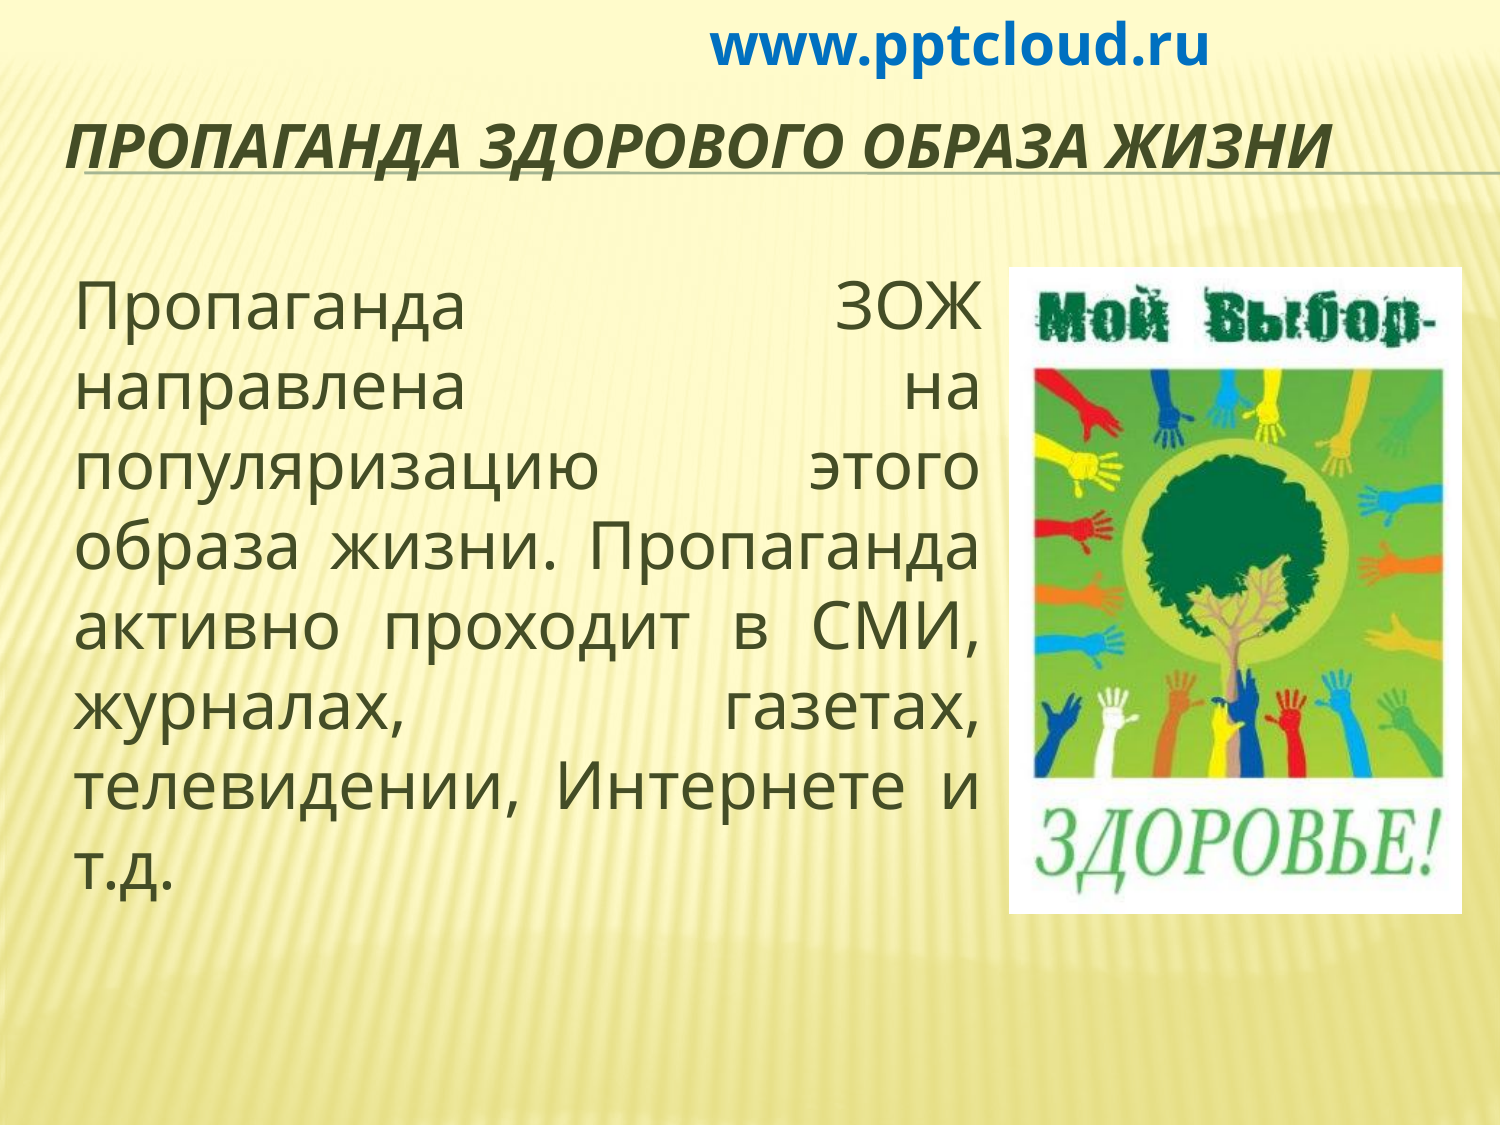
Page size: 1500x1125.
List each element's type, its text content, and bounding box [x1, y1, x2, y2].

title Пропаганда здорового образа жизни [50, 75, 1475, 213]
text_box www.pptcloud.ru [421, 0, 1500, 98]
list Пропаганда ЗОЖ направлена на популяризацию этого образа жизни. Пропаганда активно проходит в СМИ, журналах, газетах, телевидении, Интернете и т.д. [58, 255, 999, 729]
picture [1009, 266, 1462, 914]
